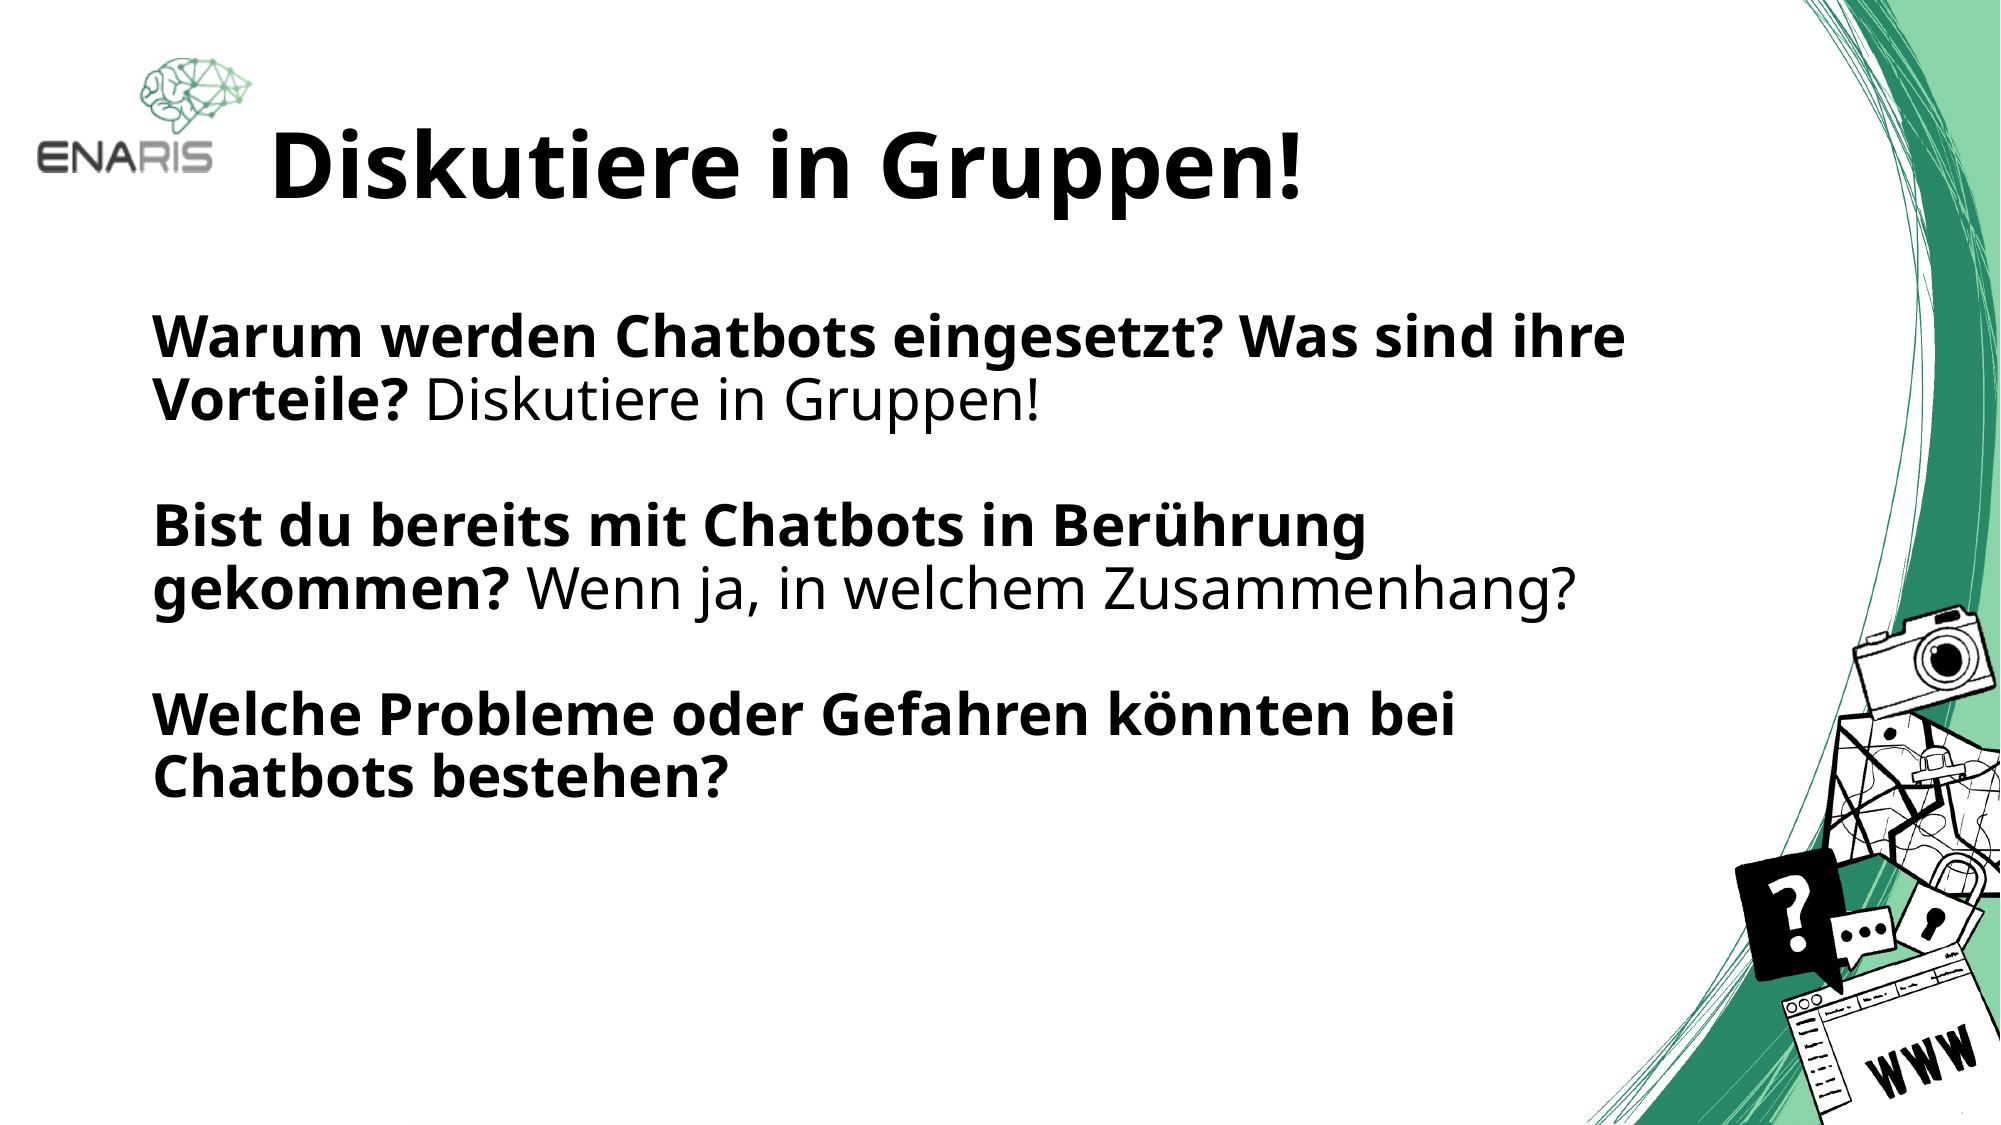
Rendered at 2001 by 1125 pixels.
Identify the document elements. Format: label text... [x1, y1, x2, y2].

list Warum werden Chatbots eingesetzt? Was sind ihre Vorteile? Diskutiere in Gruppen! Bist du bereits mit Chatbots in Berührung gekommen? Wenn ja, in welchem Zusammenhang? Welche Probleme oder Gefahren könnten bei Chatbots bestehen? [137, 299, 1728, 1014]
title Diskutiere in Gruppen! [253, 59, 1863, 278]
picture [408, 0, 2000, 1125]
picture [37, 58, 254, 173]
